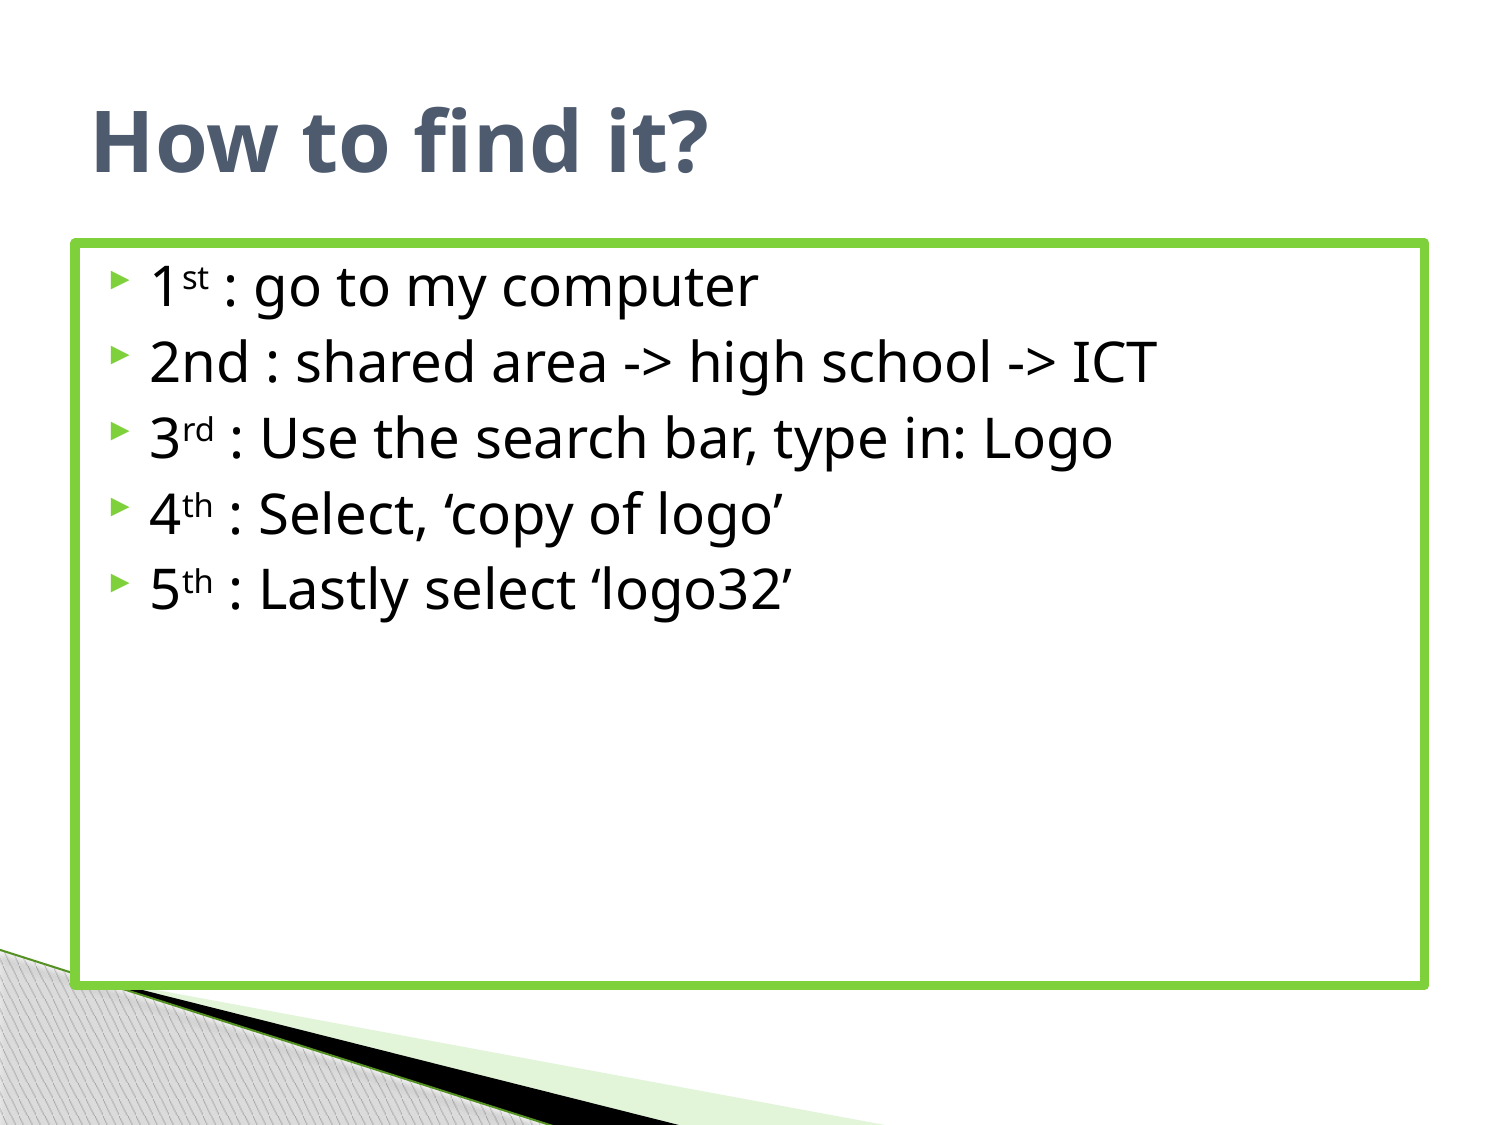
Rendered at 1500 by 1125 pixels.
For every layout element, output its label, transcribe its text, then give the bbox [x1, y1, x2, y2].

list 1st : go to my computer 2nd : shared area -> high school -> ICT 3rd : Use the search bar, type in: Logo 4th : Select, ‘copy of logo’ 5th : Lastly select ‘logo32’ [70, 238, 1429, 990]
title How to find it? [75, 45, 1425, 233]
